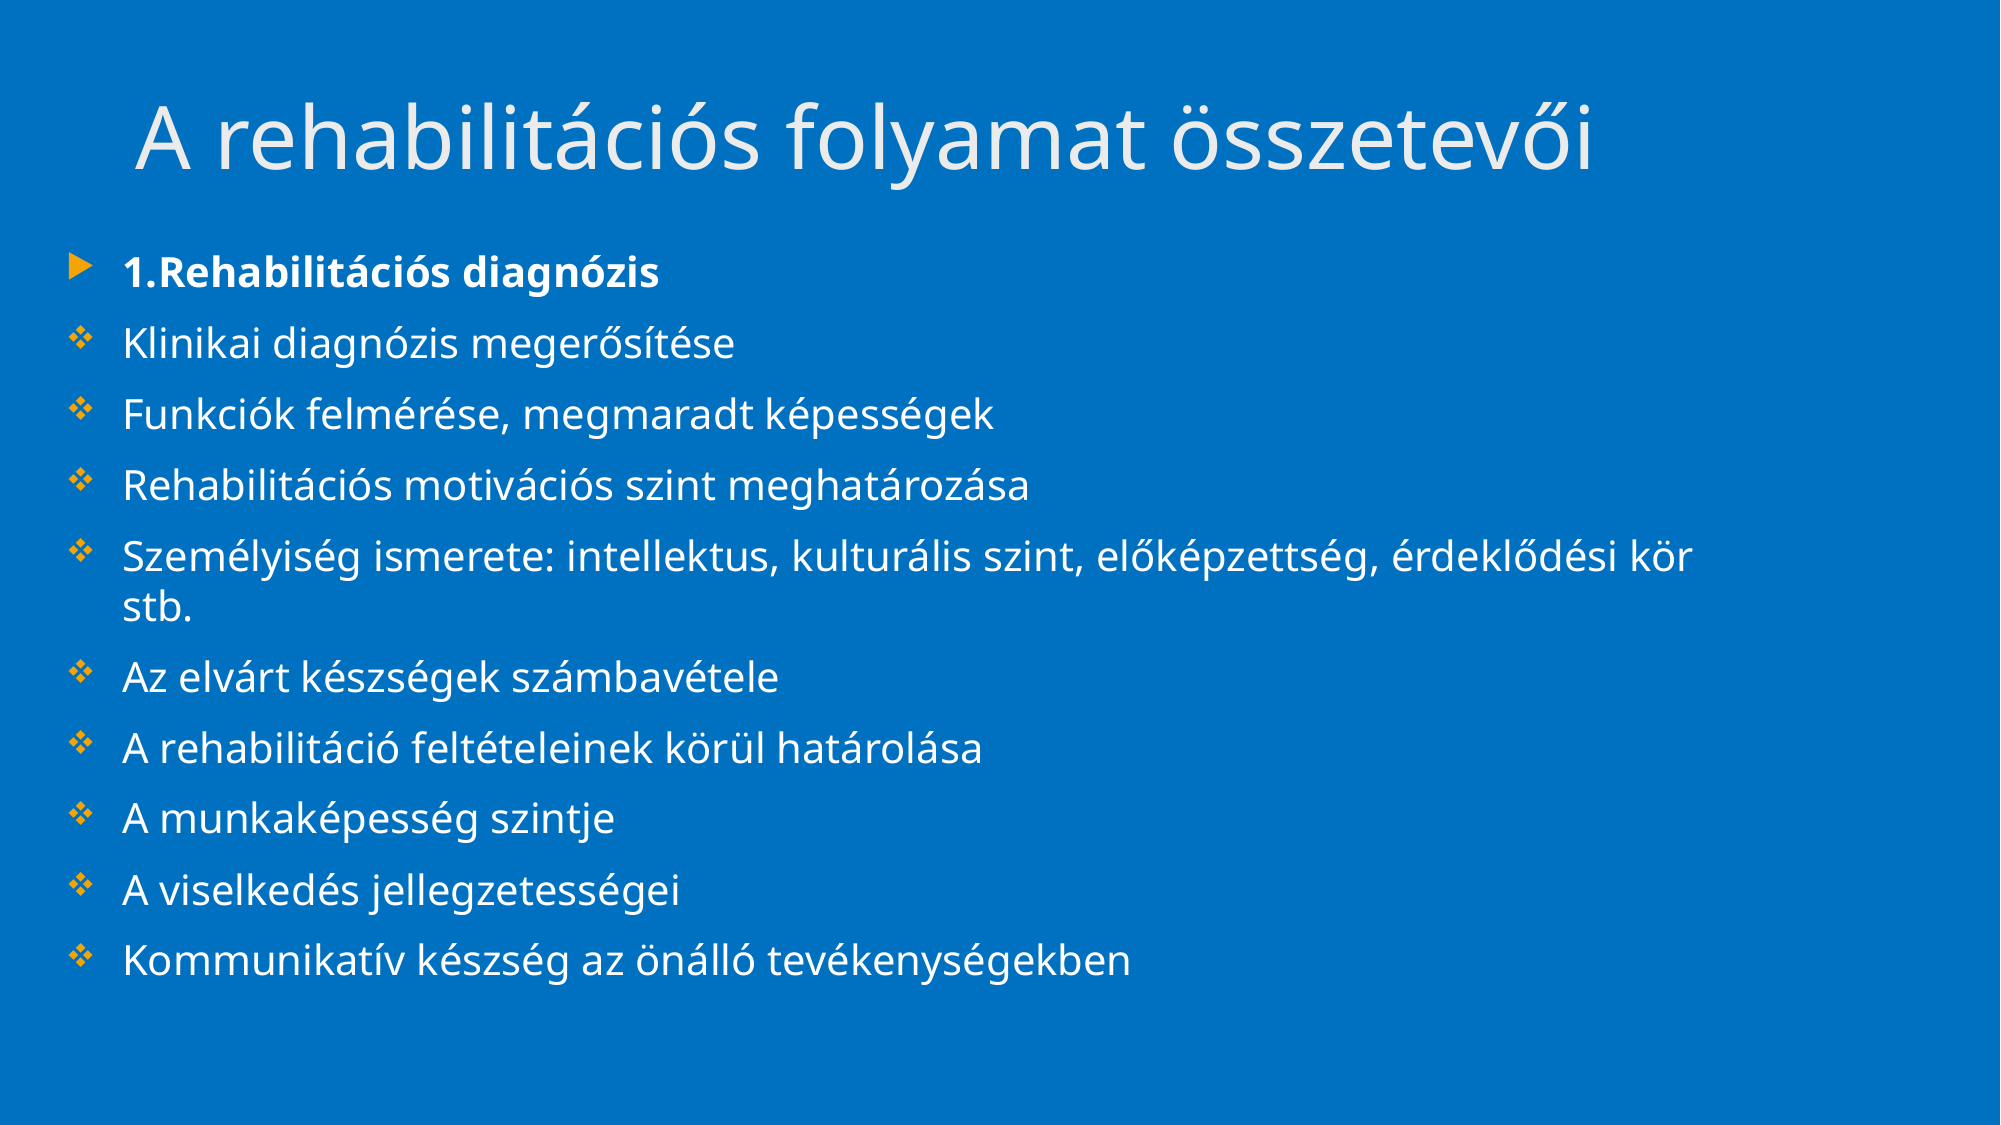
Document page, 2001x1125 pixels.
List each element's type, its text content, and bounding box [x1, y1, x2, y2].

list 1.Rehabilitációs diagnózis Klinikai diagnózis megerősítése Funkciók felmérése, megmaradt képességek Rehabilitációs motivációs szint meghatározása Személyiség ismerete: intellektus, kulturális szint, előképzettség, érdeklődési kör stb. Az elvárt készségek számbavétele A rehabilitáció feltételeinek körül határolása A munkaképesség szintje A viselkedés jellegzetességei Kommunikatív készség az önálló tevékenységekben [50, 238, 1739, 1034]
title A rehabilitációs folyamat összetevői [106, 74, 1649, 238]
